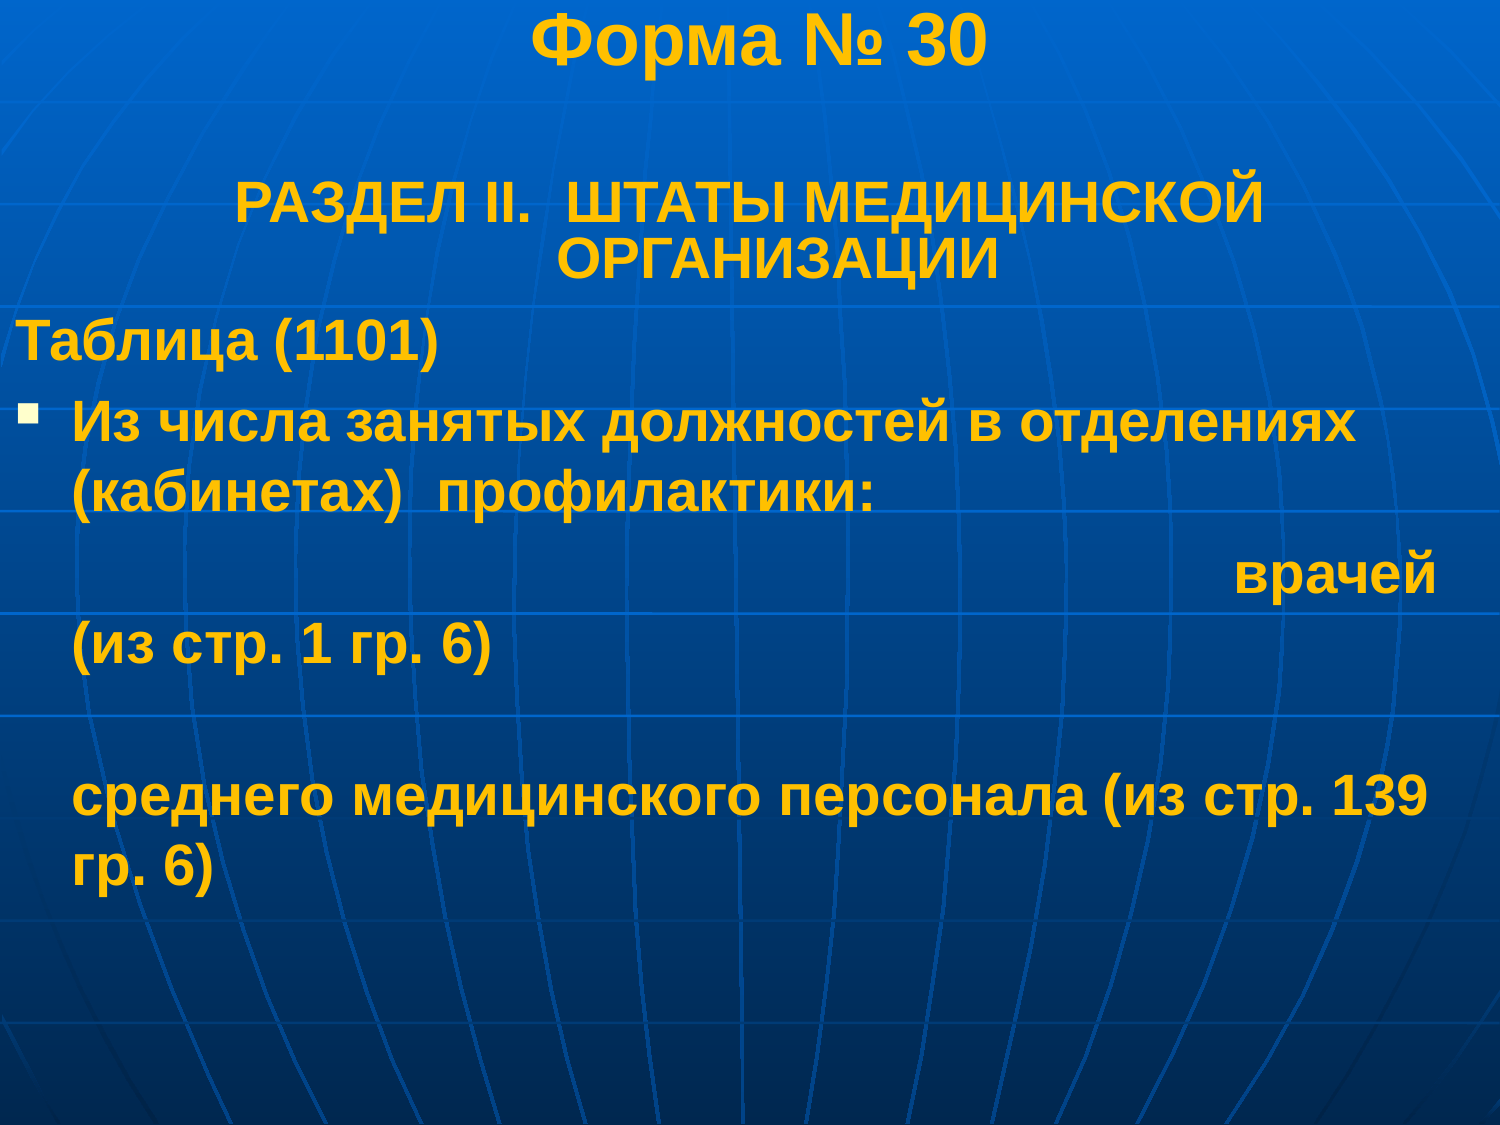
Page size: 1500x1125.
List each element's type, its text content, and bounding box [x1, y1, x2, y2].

list Форма № 30 РАЗДЕЛ II. ШТАТЫ МЕДИЦИНСКОЙ ОРГАНИЗАЦИИ Таблица (1101) Из числа занятых должностей в отделениях (кабинетах) профилактики: врачей (из стр. 1 гр. 6) среднего медицинского персонала (из стр. 139 гр. 6) [0, 0, 1500, 1125]
